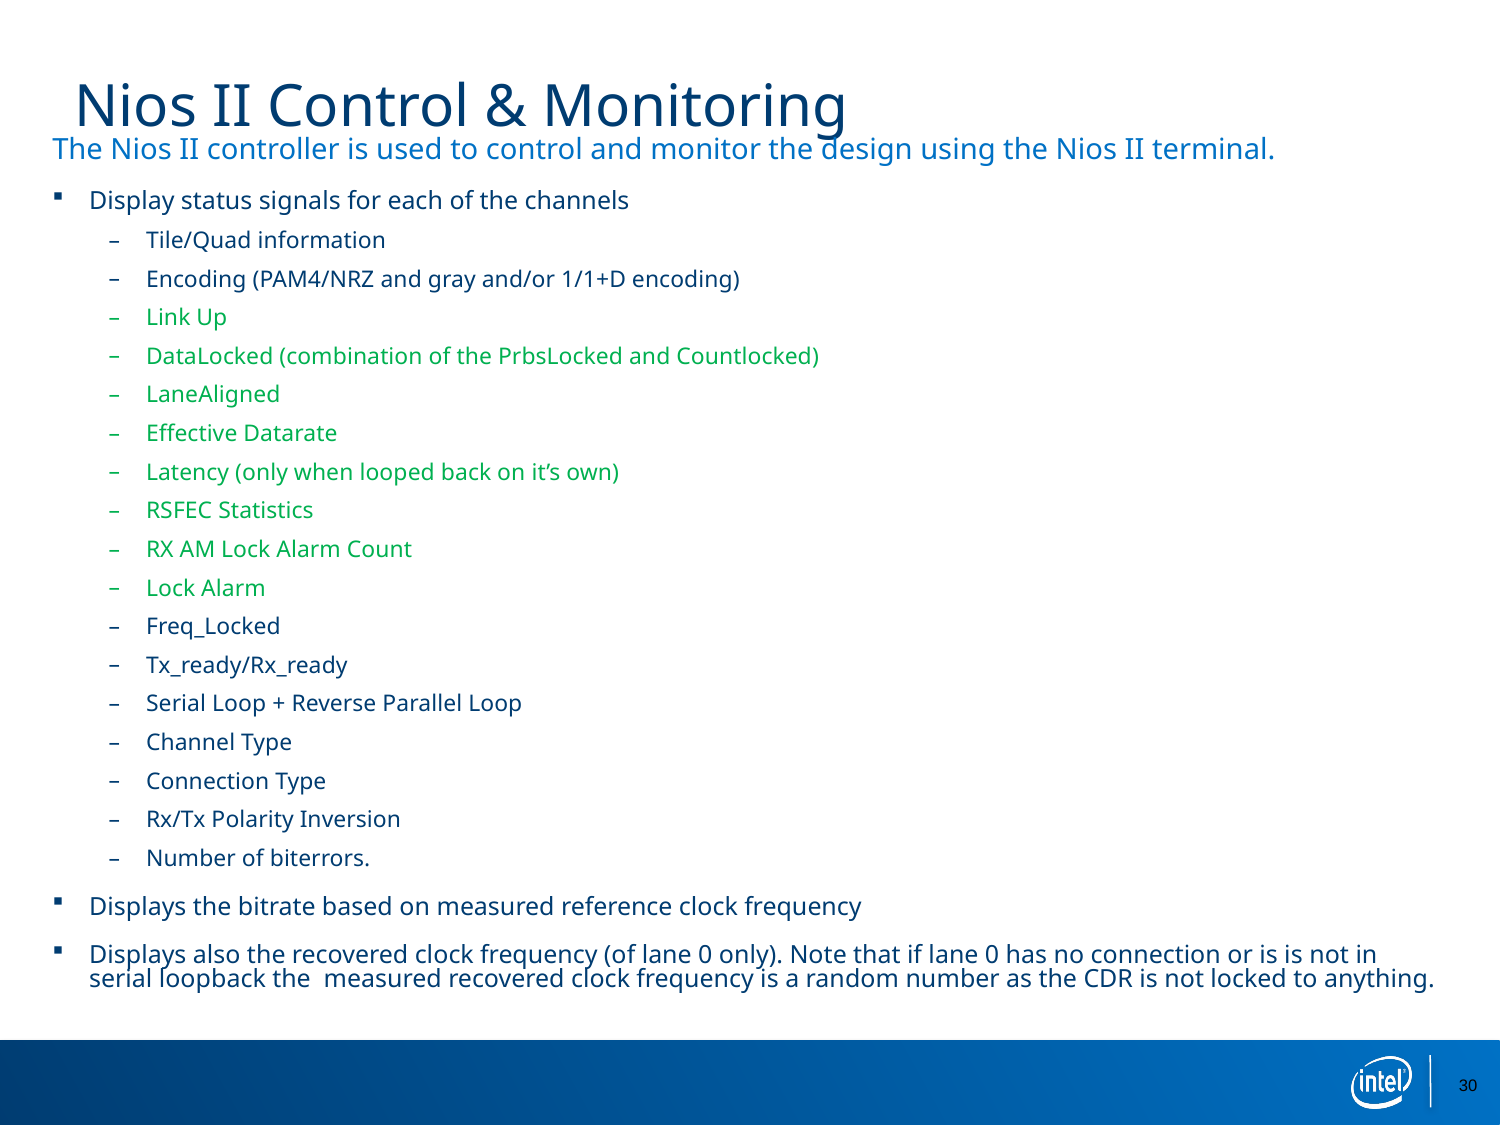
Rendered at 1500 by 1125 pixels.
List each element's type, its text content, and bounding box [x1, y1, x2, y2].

slide_number 30 [1127, 1055, 1478, 1116]
list The Nios II controller is used to control and monitor the design using the Nios II terminal. Display status signals for each of the channels Tile/Quad information Encoding (PAM4/NRZ and gray and/or 1/1+D encoding) Link Up DataLocked (combination of the PrbsLocked and Countlocked) LaneAligned Effective Datarate Latency (only when looped back on it’s own) RSFEC Statistics RX AM Lock Alarm Count Lock Alarm Freq_Locked Tx_ready/Rx_ready Serial Loop + Reverse Parallel Loop Channel Type Connection Type Rx/Tx Polarity Inversion Number of biterrors. Displays the bitrate based on measured reference clock frequency Displays also the recovered clock frequency (of lane 0 only). Note that if lane 0 has no connection or is is not in serial loopback the measured recovered clock frequency is a random number as the CDR is not locked to anything. [52, 137, 1448, 963]
title Nios II Control & Monitoring [74, 67, 1425, 137]
